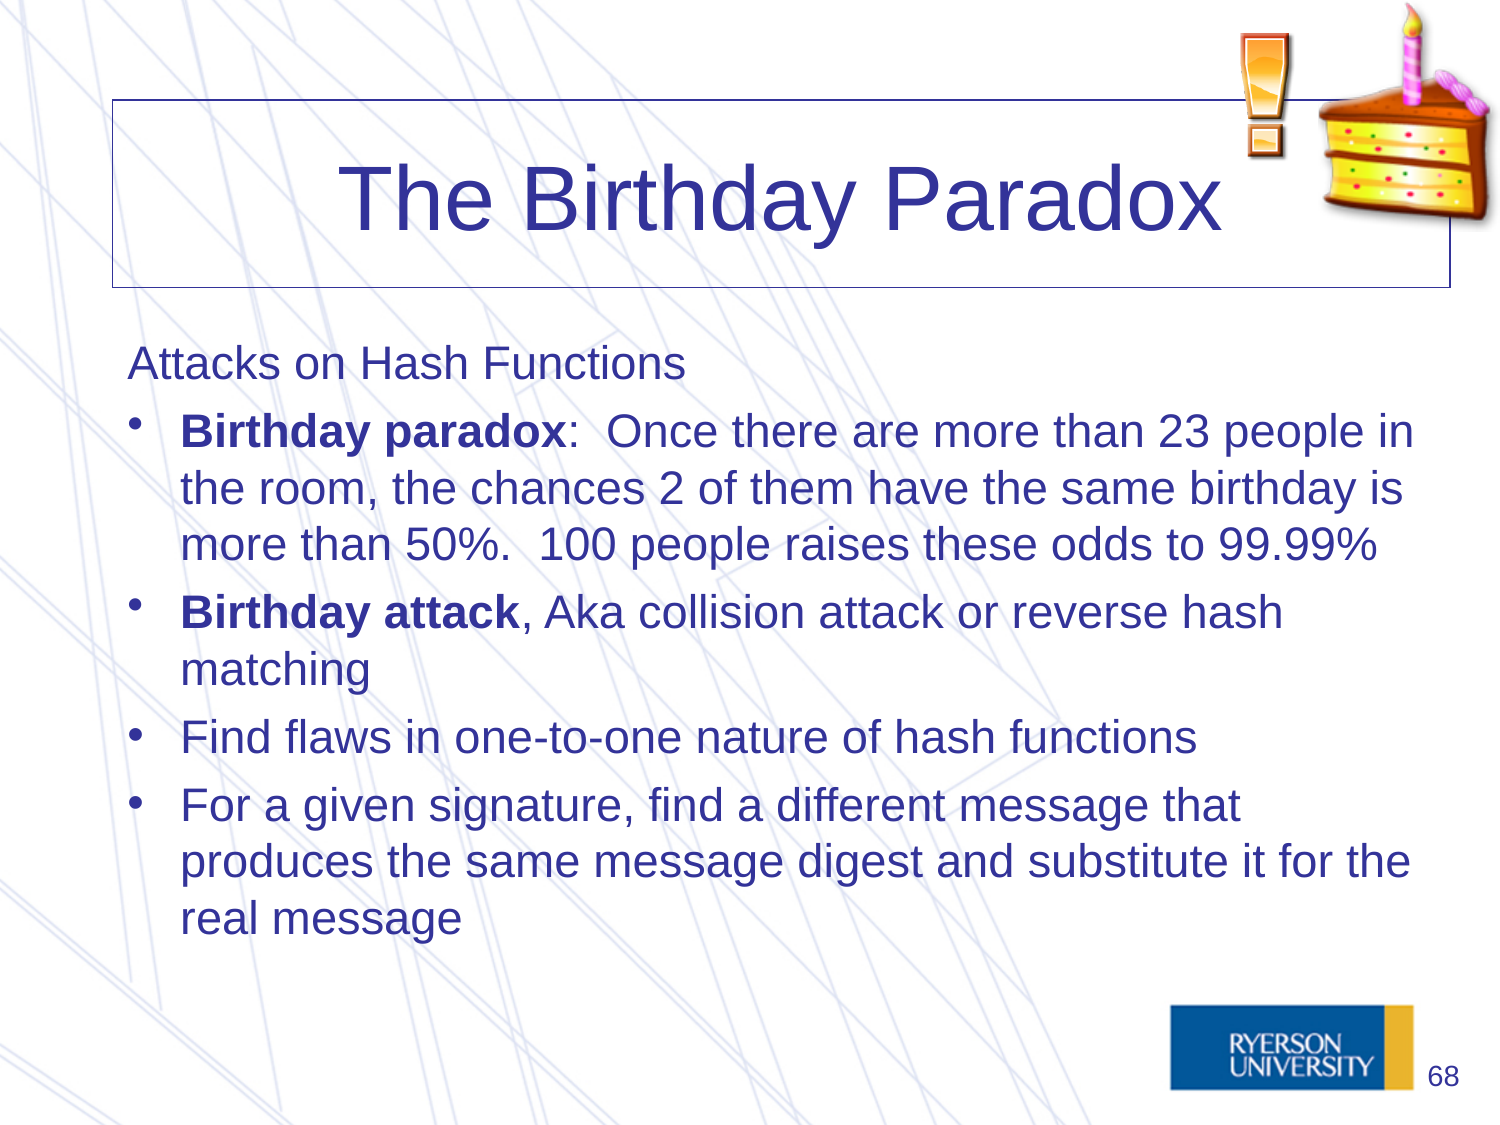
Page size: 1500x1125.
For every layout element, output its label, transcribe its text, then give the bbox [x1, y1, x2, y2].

slide_number 68 [1399, 1049, 1476, 1113]
picture [0, 0, 1500, 1125]
list Attacks on Hash Functions Birthday paradox: Once there are more than 23 people in the room, the chances 2 of them have the same birthday is more than 50%. 100 people raises these odds to 99.99% Birthday attack, Aka collision attack or reverse hash matching Find flaws in one-to-one nature of hash functions For a given signature, find a different message that produces the same message digest and substitute it for the real message [112, 324, 1451, 1001]
title The Birthday Paradox [112, 99, 1451, 288]
